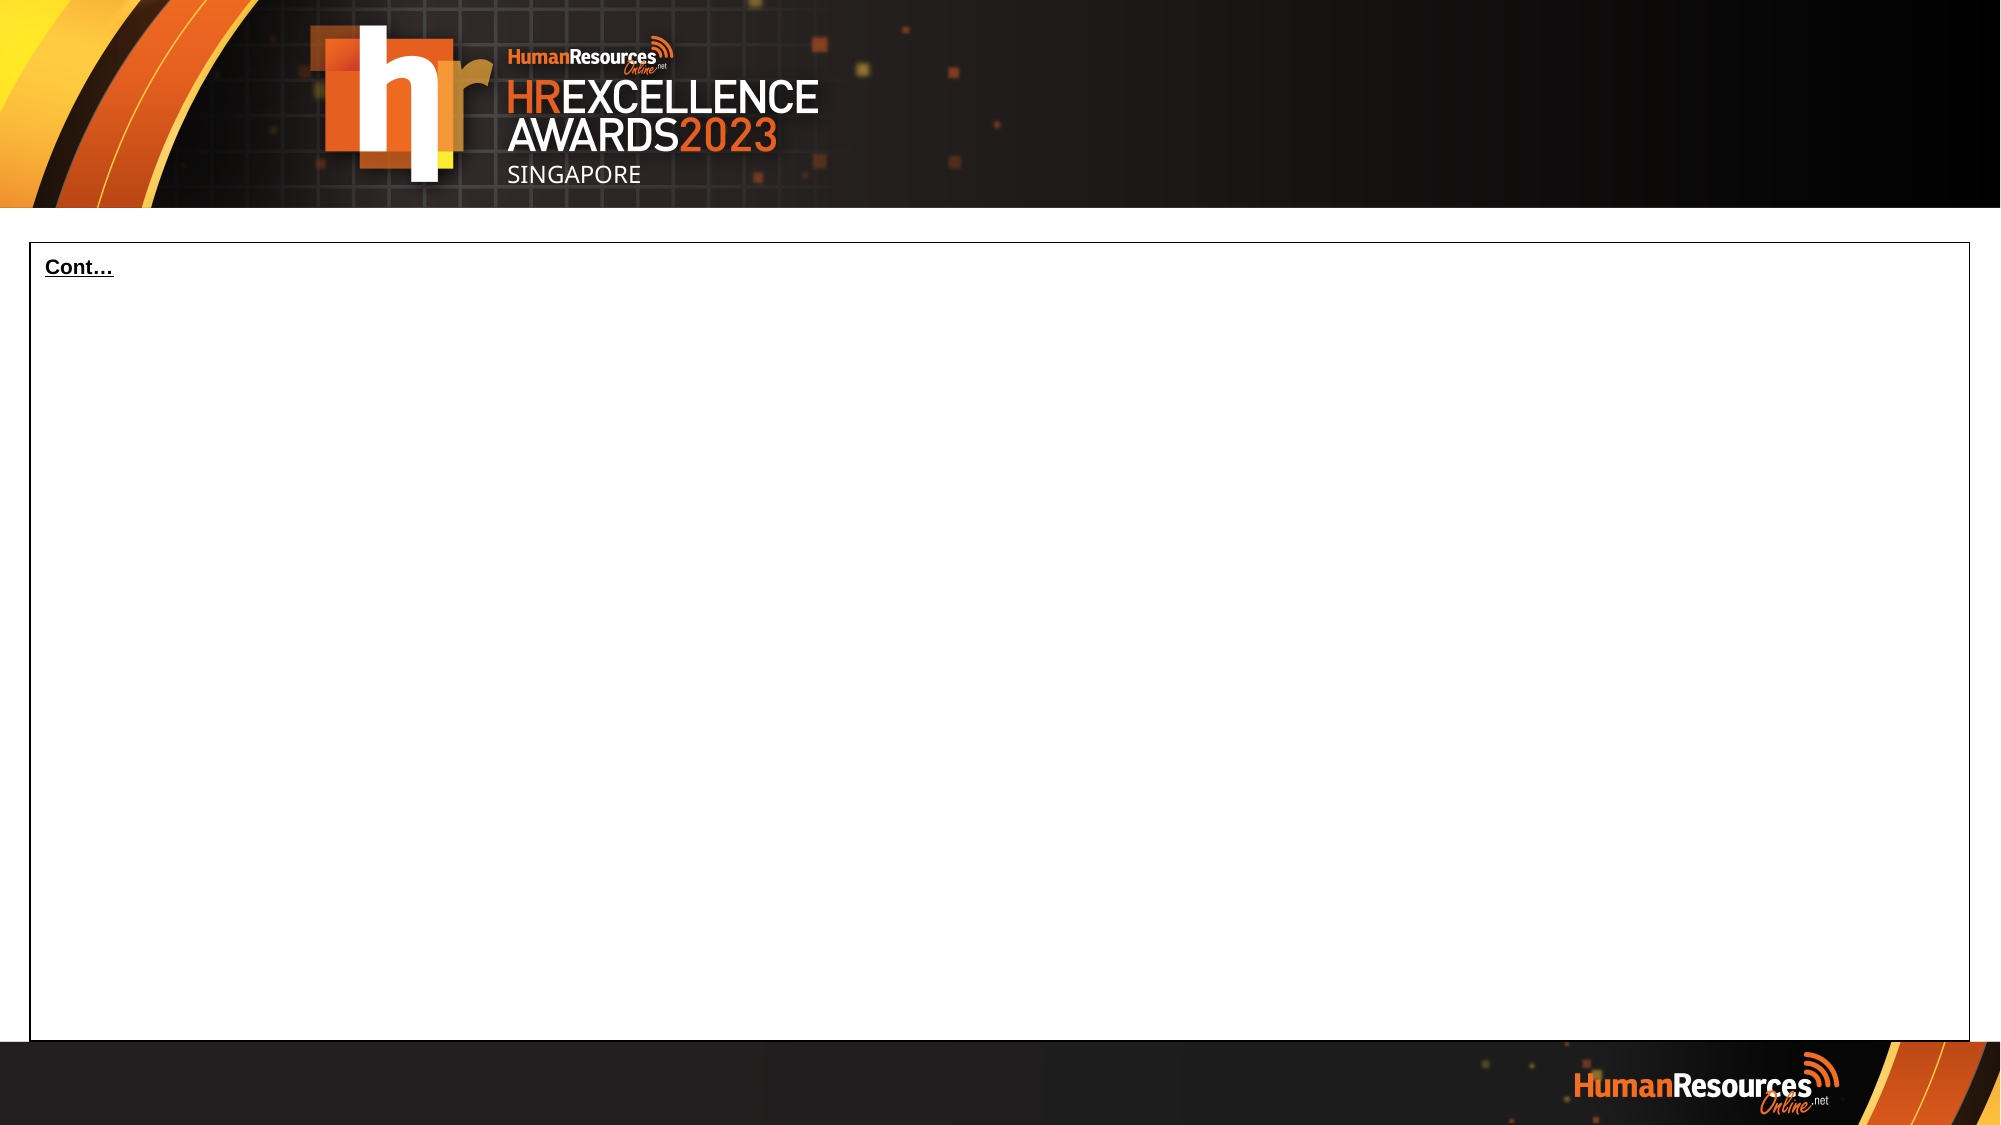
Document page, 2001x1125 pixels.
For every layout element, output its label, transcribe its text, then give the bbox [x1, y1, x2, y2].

text_box SINGAPORE [492, 151, 790, 196]
text_box Cont… [30, 242, 1970, 1042]
picture [0, 0, 2001, 1125]
